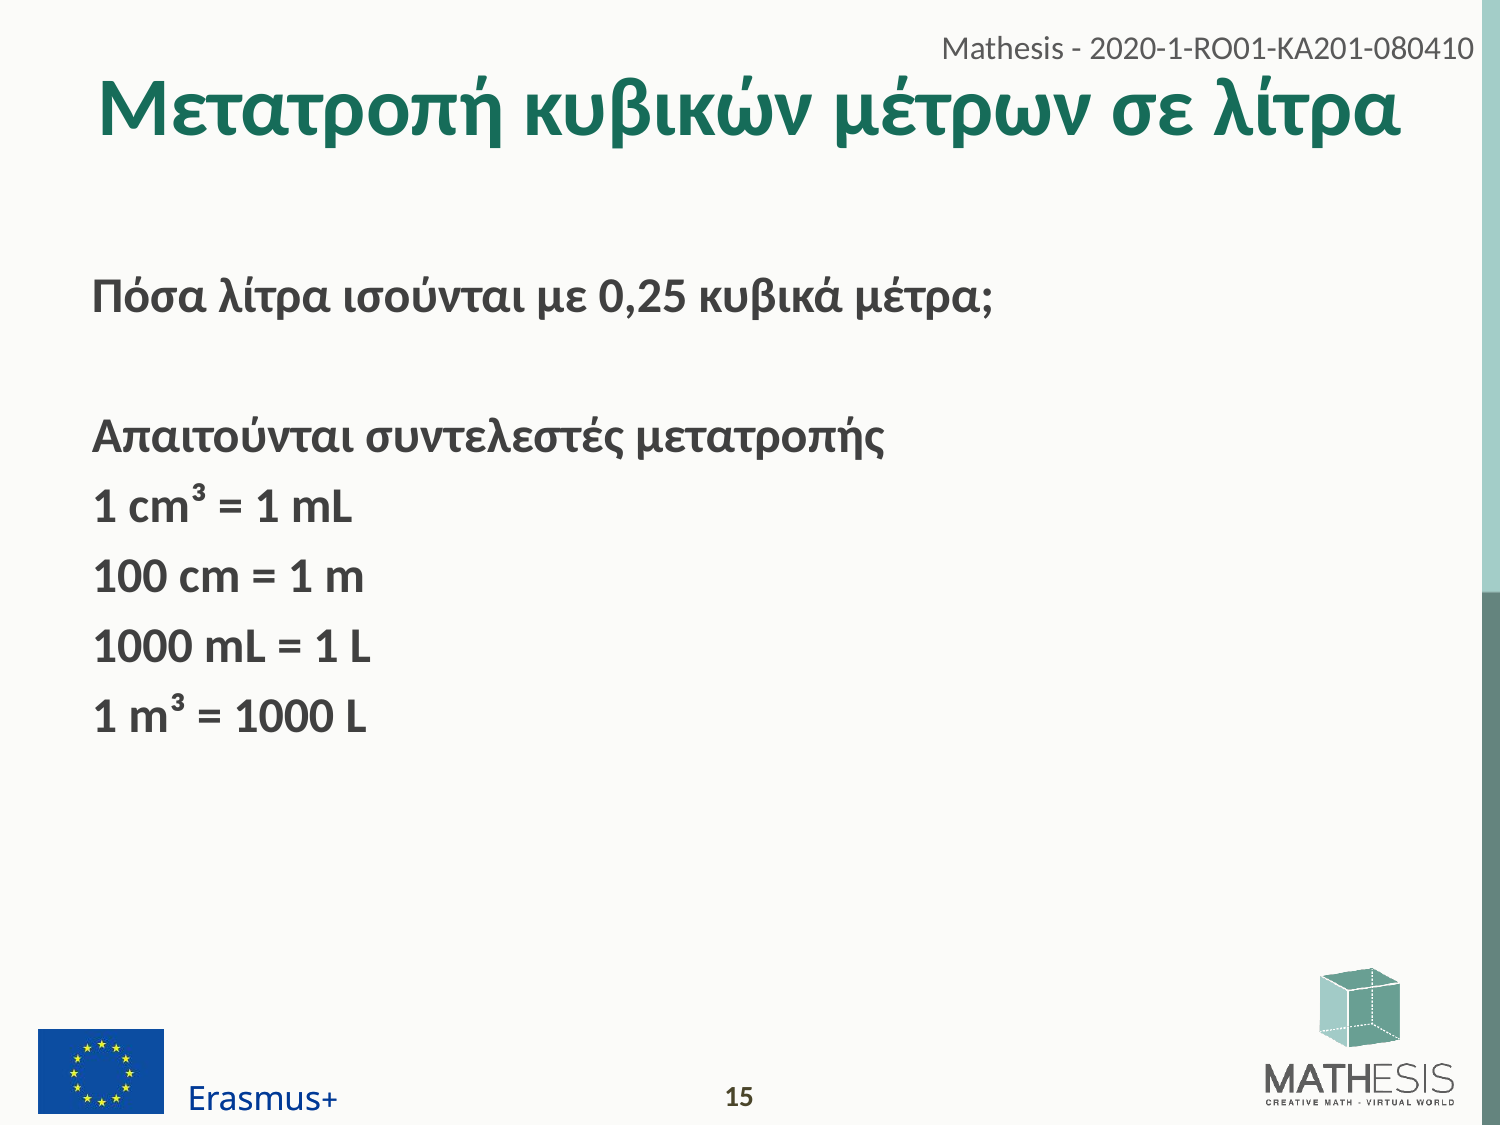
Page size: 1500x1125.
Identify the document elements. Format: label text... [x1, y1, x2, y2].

title Μετατροπή κυβικών μέτρων σε λίτρα [75, 45, 1425, 233]
picture [38, 1029, 164, 1114]
list Πόσα λίτρα ισούνται με 0,25 κυβικά μέτρα; Απαιτούνται συντελεστές μετατροπής 1 cm³ = 1 mL 100 cm = 1 m 1000 mL = 1 L 1 m³ = 1000 L [77, 255, 1428, 998]
